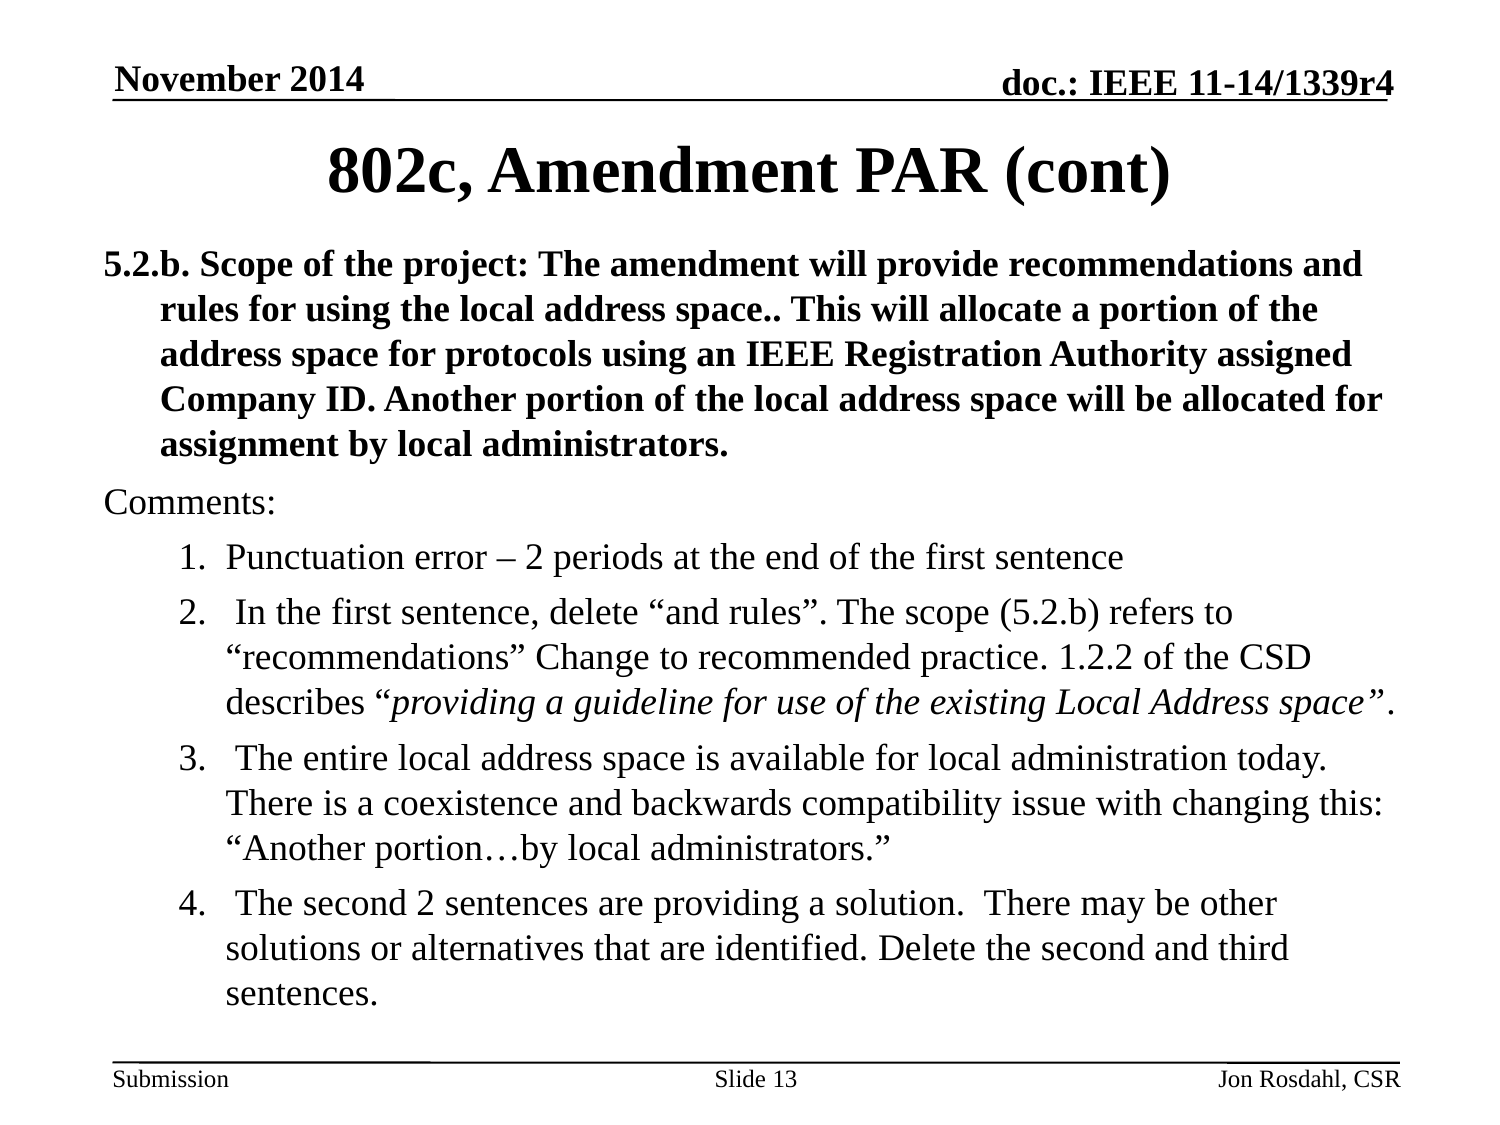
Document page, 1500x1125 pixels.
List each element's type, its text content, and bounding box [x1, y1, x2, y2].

slide_number Slide 13 [712, 1061, 800, 1123]
footer Jon Rosdahl, CSR [878, 1061, 1402, 1093]
list 5.2.b. Scope of the project: The amendment will provide recommendations and rules for using the local address space.. This will allocate a portion of the address space for protocols using an IEEE Registration Authority assigned Company ID. Another portion of the local address space will be allocated for assignment by local administrators. Comments: Punctuation error – 2 periods at the end of the first sentence In the first sentence, delete “and rules”. The scope (5.2.b) refers to “recommendations” Change to recommended practice. 1.2.2 of the CSD describes “providing a guideline for use of the existing Local Address space”. The entire local address space is available for local administration today. There is a coexistence and backwards compatibility issue with changing this: “Another portion…by local administrators.” The second 2 sentences are providing a solution. There may be other solutions or alternatives that are identified. Delete the second and third sentences. [88, 231, 1412, 1048]
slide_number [114, 54, 423, 100]
title 802c, Amendment PAR (cont) [112, 112, 1388, 221]
